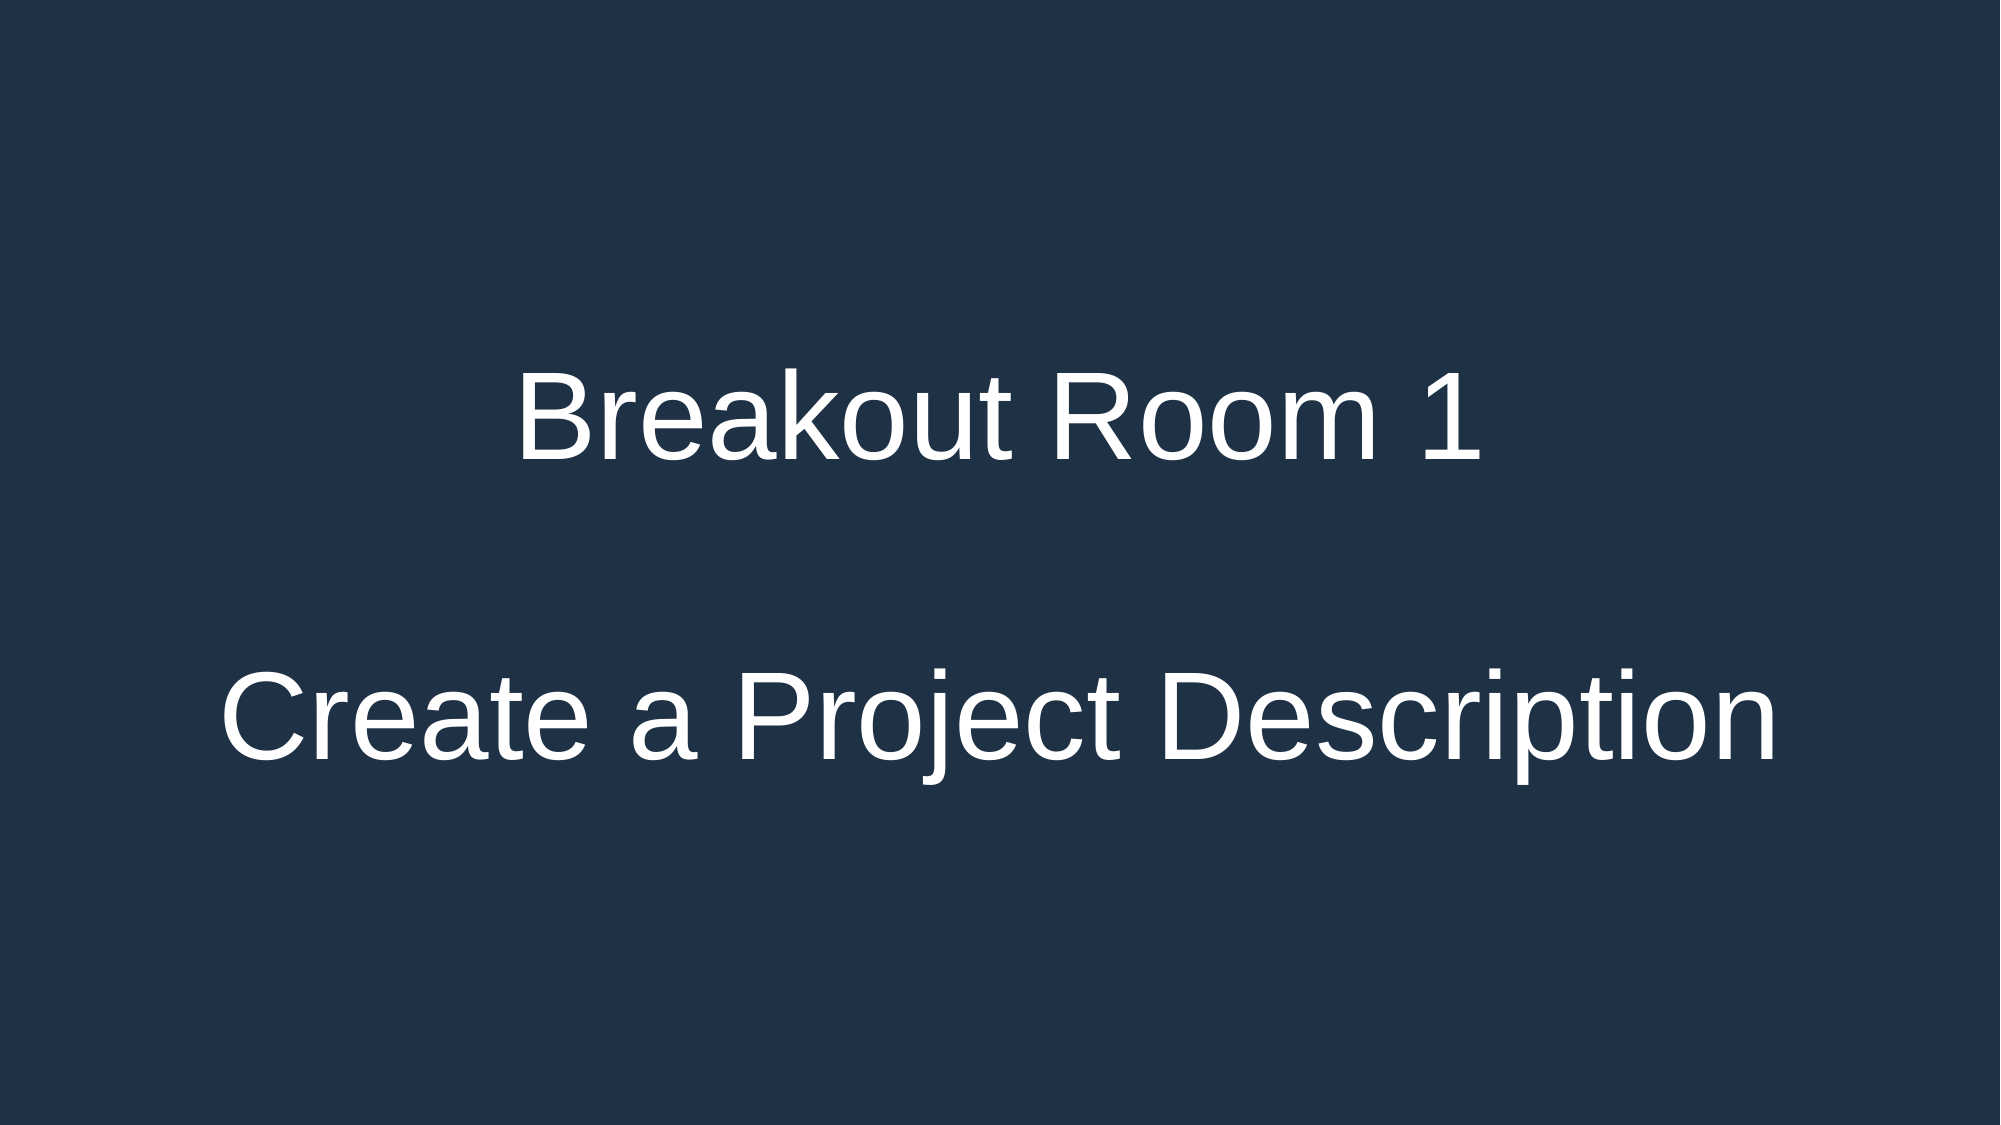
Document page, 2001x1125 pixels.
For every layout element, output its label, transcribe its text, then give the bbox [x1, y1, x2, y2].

text_box Breakout Room 1 Create a Project Description [178, 327, 1821, 793]
